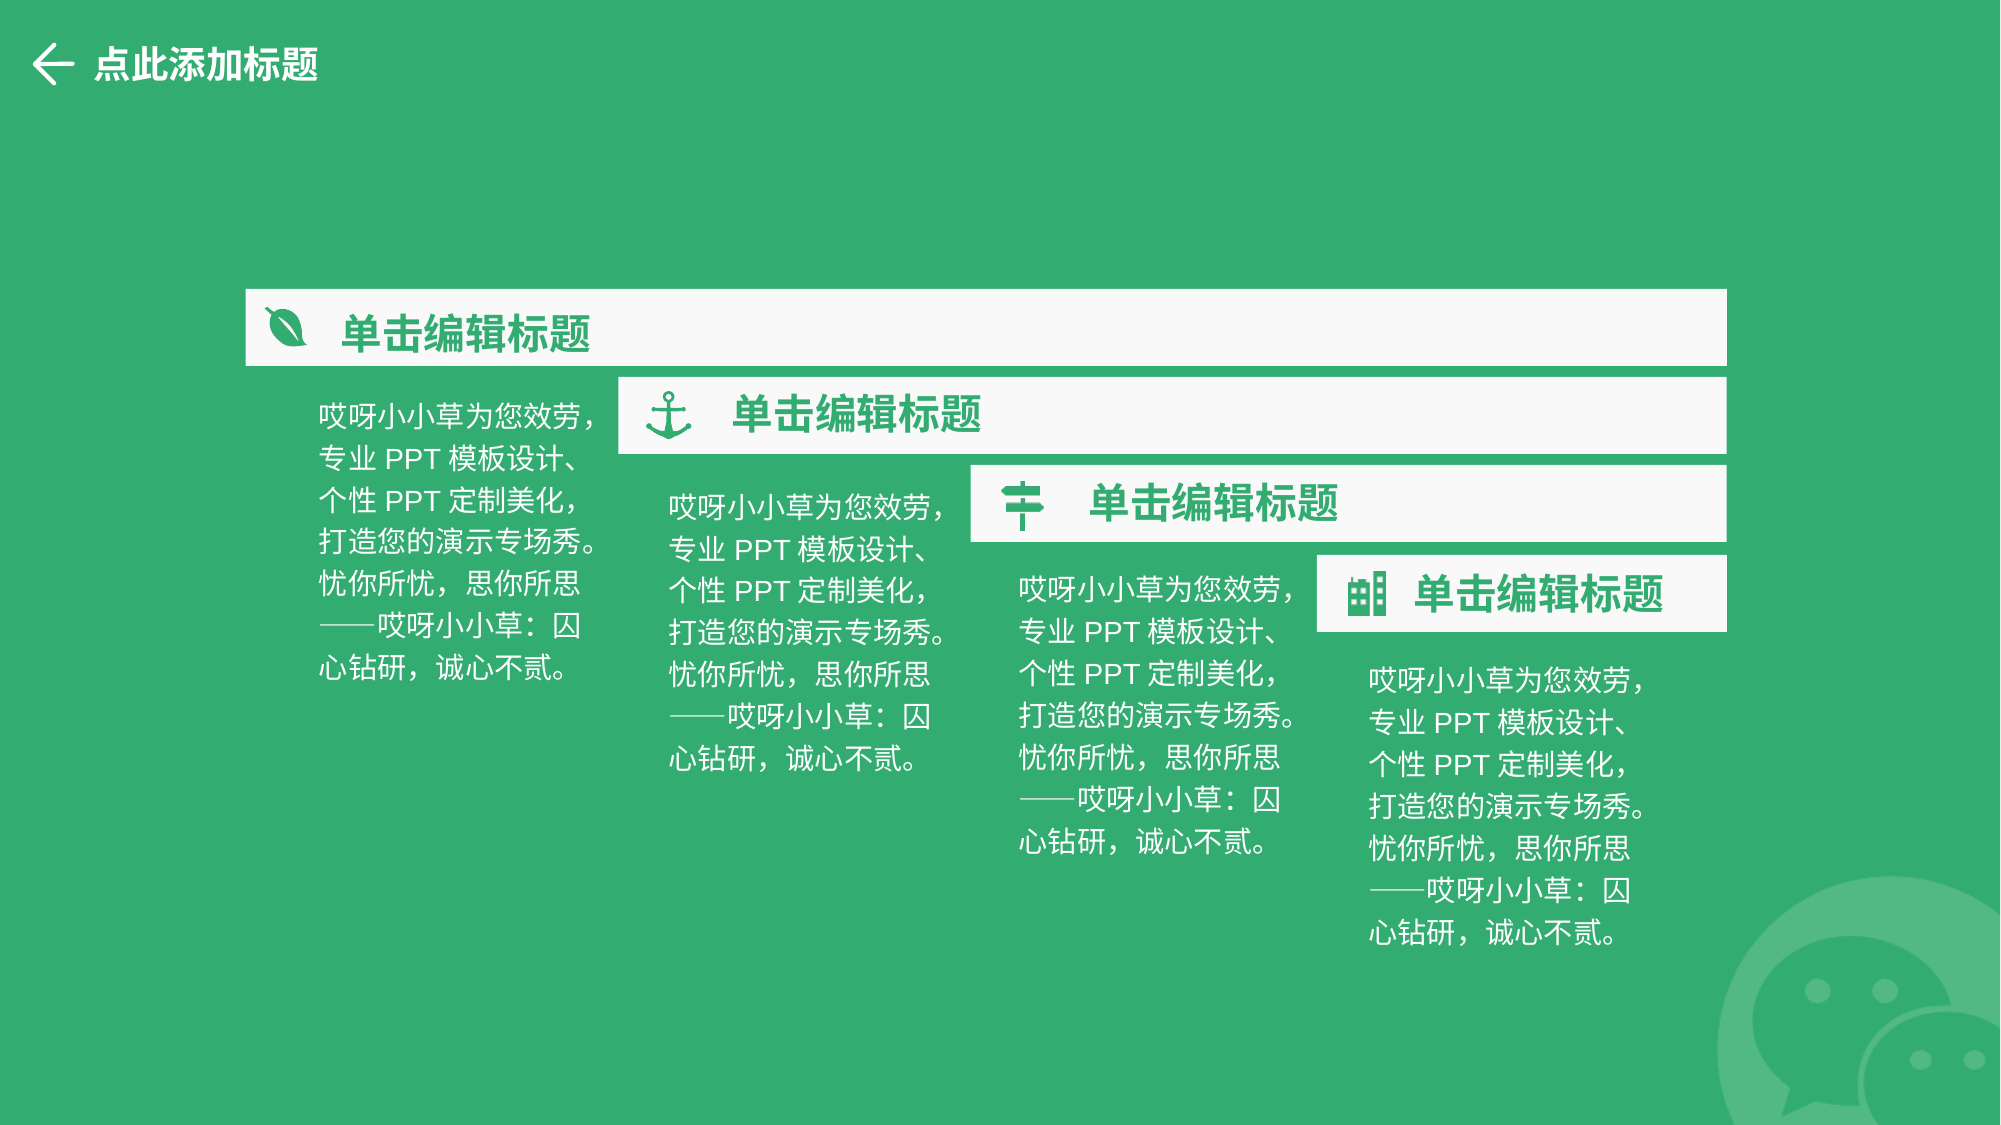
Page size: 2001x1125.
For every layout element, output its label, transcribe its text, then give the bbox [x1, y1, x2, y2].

text_box 哎呀小小草为您效劳，专业PPT模板设计、个性PPT定制美化，打造您的演示专场秀。忧你所忧，思你所思——哎呀小小草：囚心钻研，诚心不贰。 [1018, 564, 1290, 858]
text_box [970, 464, 1727, 542]
text_box 点此添加标题 [78, 33, 391, 94]
text_box 哎呀小小草为您效劳，专业PPT模板设计、个性PPT定制美化，打造您的演示专场秀。忧你所忧，思你所思——哎呀小小草：囚心钻研，诚心不贰。 [319, 391, 591, 685]
text_box [264, 306, 308, 347]
text_box [646, 391, 692, 440]
text_box [618, 376, 1727, 454]
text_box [40, 50, 69, 78]
text_box 哎呀小小草为您效劳，专业PPT模板设计、个性PPT定制美化，打造您的演示专场秀。忧你所忧，思你所思——哎呀小小草：囚心钻研，诚心不贰。 [1368, 655, 1640, 949]
text_box [245, 288, 1727, 366]
text_box 哎呀小小草为您效劳，专业PPT模板设计、个性PPT定制美化，打造您的演示专场秀。忧你所忧，思你所思——哎呀小小草：囚心钻研，诚心不贰。 [668, 481, 940, 776]
text_box [1316, 554, 1727, 632]
text_box 单击编辑标题 [716, 380, 998, 446]
text_box 单击编辑标题 [325, 300, 606, 365]
text_box 单击编辑标题 [1398, 560, 1680, 626]
picture [0, 0, 2001, 1125]
text_box 单击编辑标题 [1073, 469, 1355, 534]
